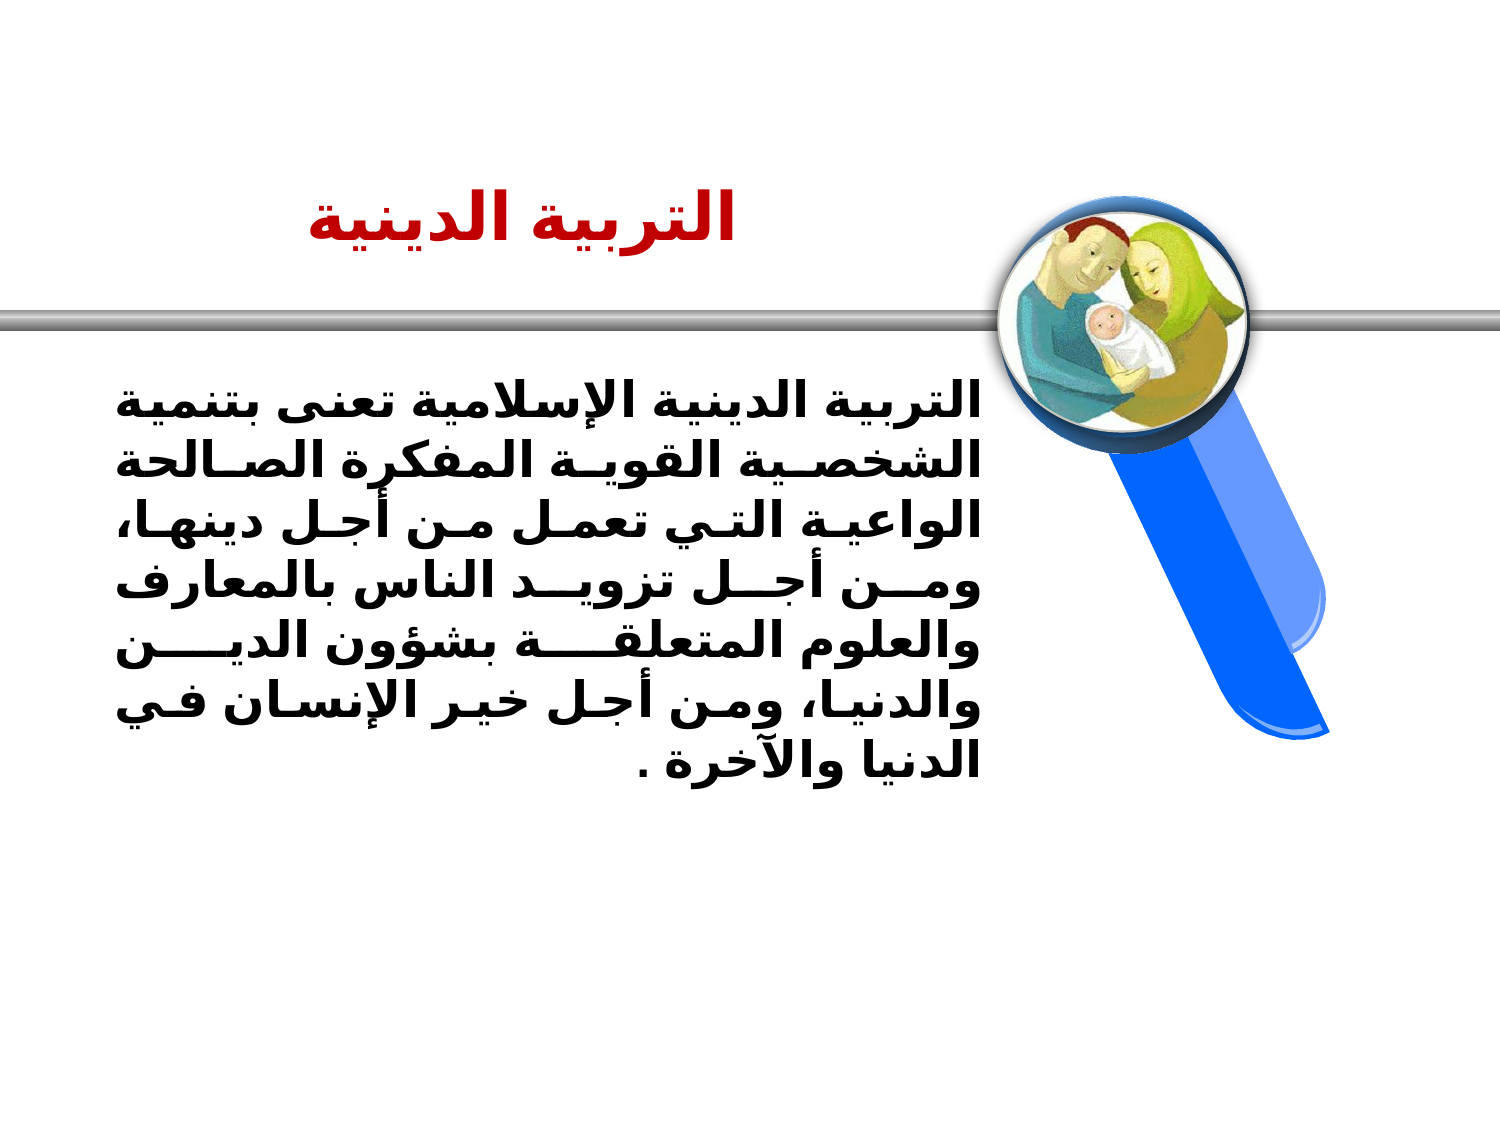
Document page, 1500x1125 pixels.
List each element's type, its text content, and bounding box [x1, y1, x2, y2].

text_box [0, 310, 998, 331]
picture [998, 212, 1246, 432]
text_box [1054, 497, 1428, 639]
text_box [1246, 310, 1500, 331]
text_box [1068, 433, 1192, 454]
text_box التربية الدينية الإسلامية تعنى بتنمية الشخصية القوية المفكرة الصالحة الواعية التي تعمل من أجل دينها، ومن أجل تزويد الناس بالمعارف والعلوم المتعلقة بشؤون الدين والدنيا، ومن أجل خير الإنسان في الدنيا والآخرة . [100, 360, 998, 795]
text_box التربية الدينية [0, 166, 1081, 261]
